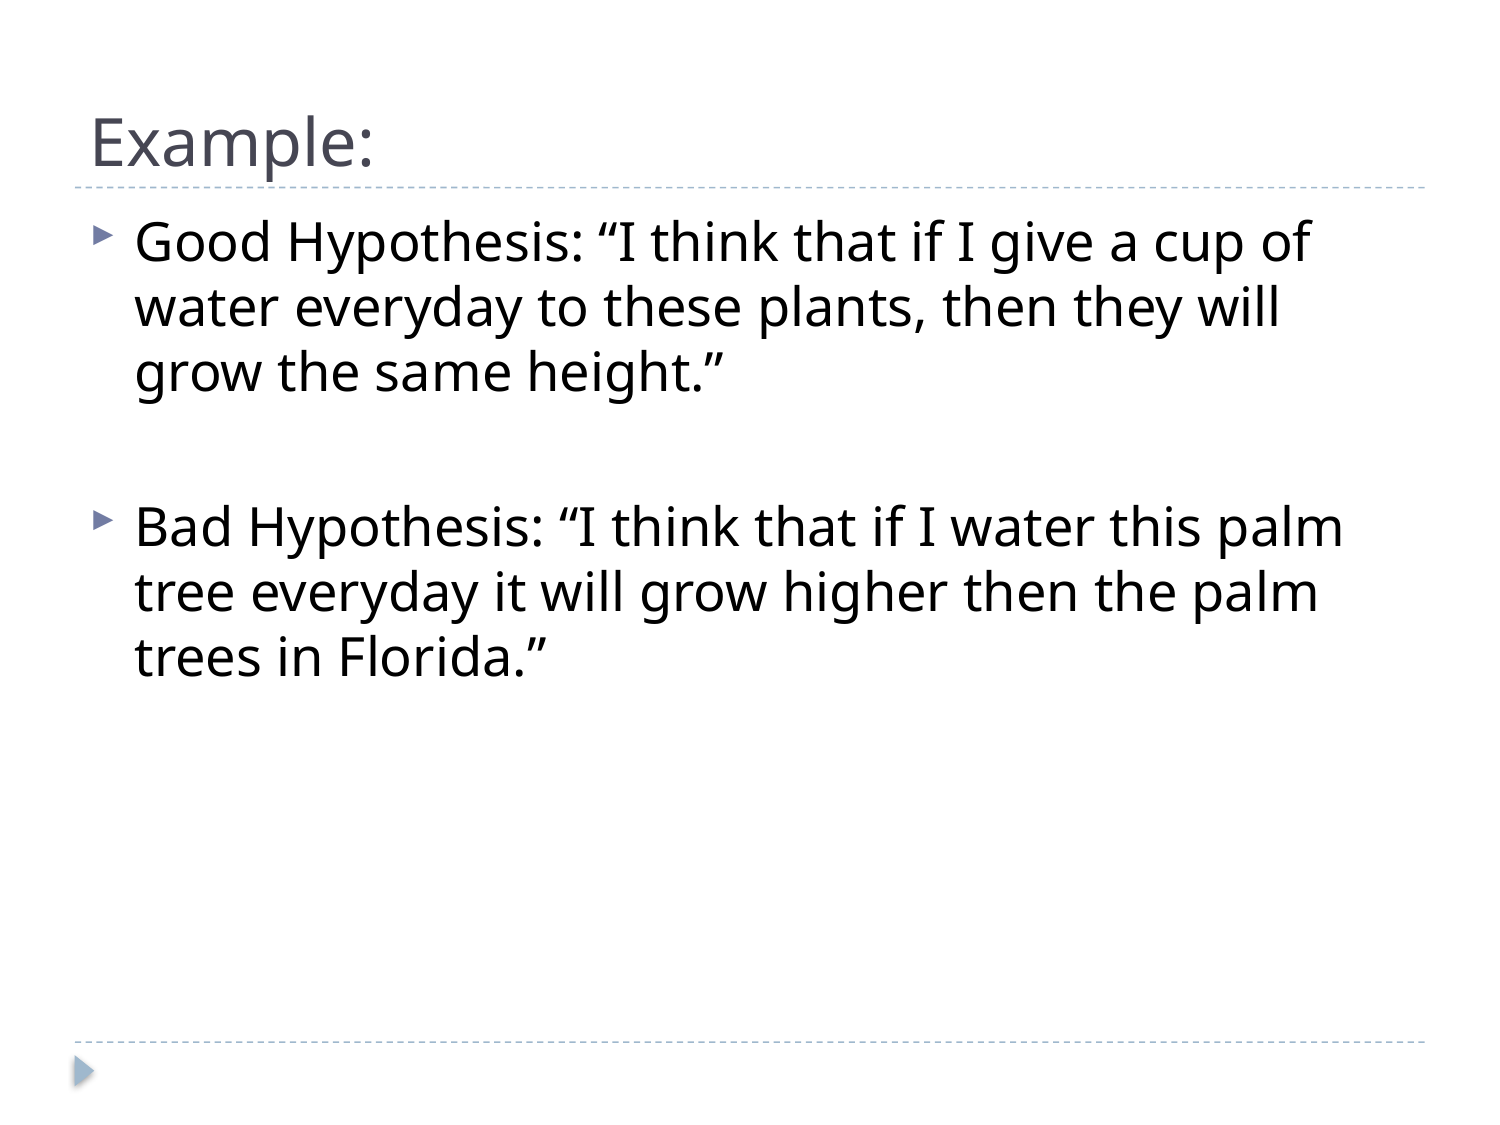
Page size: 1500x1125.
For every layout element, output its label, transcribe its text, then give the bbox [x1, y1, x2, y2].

list Good Hypothesis: “I think that if I give a cup of water everyday to these plants, then they will grow the same height.” Bad Hypothesis: “I think that if I water this palm tree everyday it will grow higher then the palm trees in Florida.” [75, 200, 1425, 1010]
title Example: [75, 24, 1425, 188]
